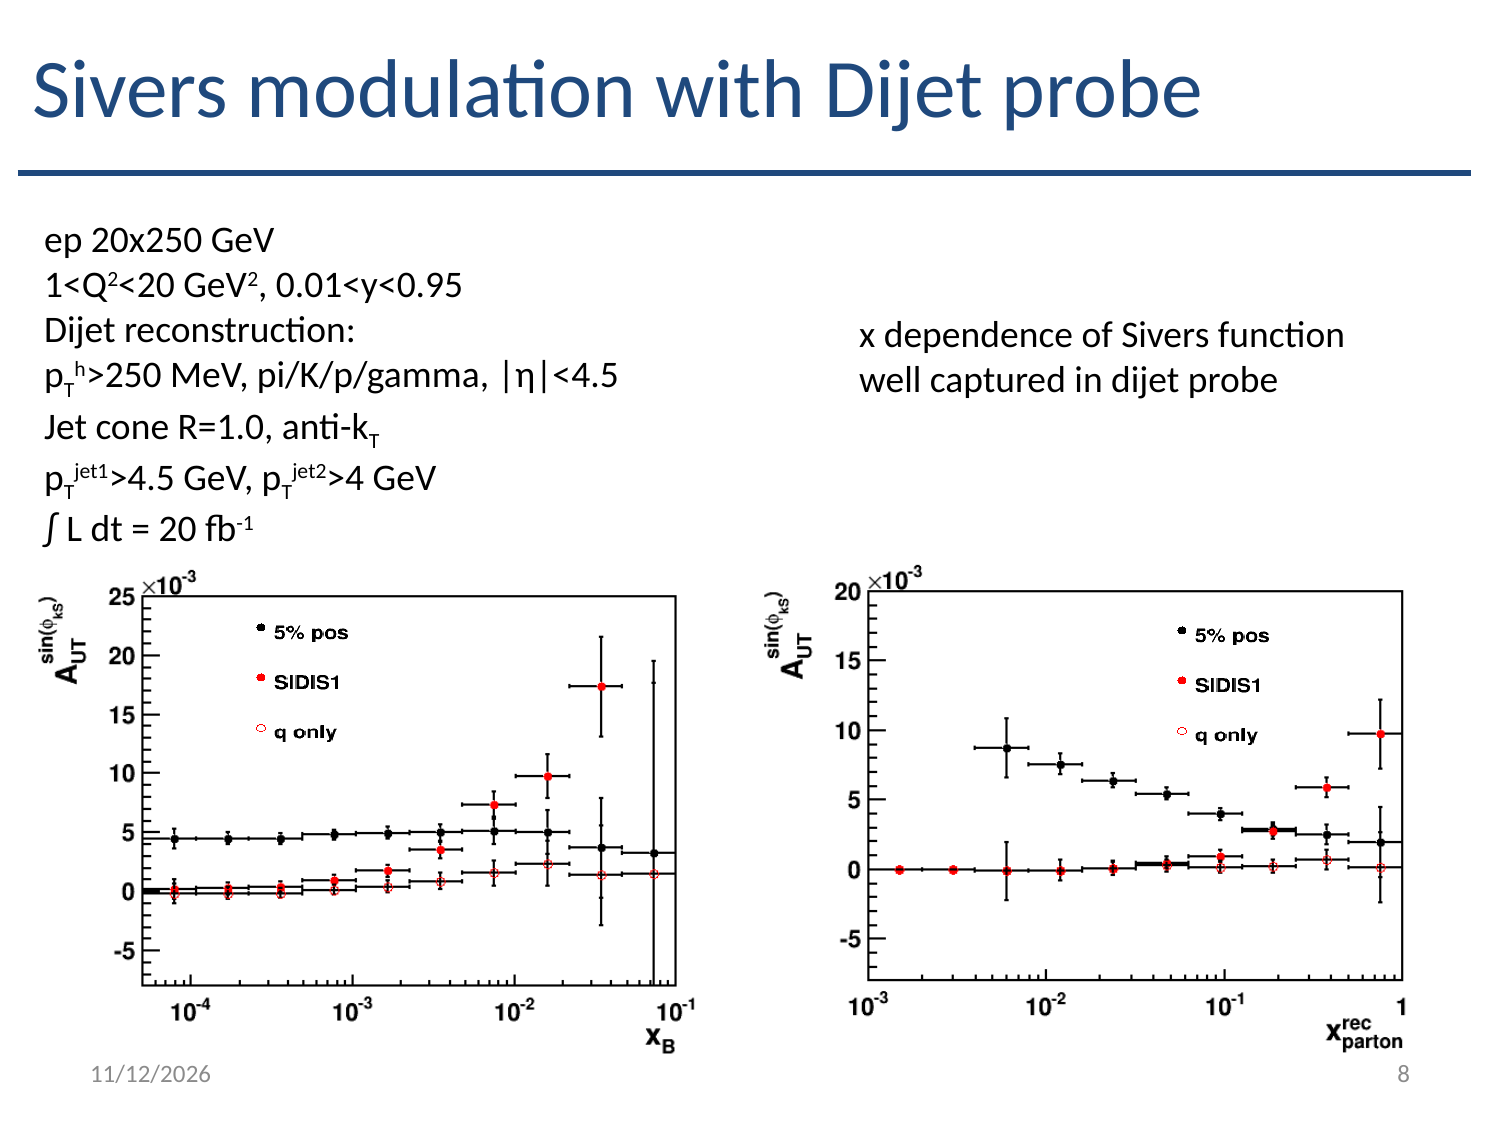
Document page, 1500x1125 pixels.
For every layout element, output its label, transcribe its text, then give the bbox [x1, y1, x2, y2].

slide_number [75, 1066, 425, 1103]
slide_number 8 [1074, 1067, 1425, 1103]
text_box ep 20x250 GeV 1<Q2<20 GeV2, 0.01<y<0.95 Dijet reconstruction: pTh>250 MeV, pi/K/p/gamma, |η|<4.5 Jet cone R=1.0, anti-kT pTjet1>4.5 GeV, pTjet2>4 GeV ∫ L dt = 20 fb-1 [29, 208, 703, 557]
picture [761, 554, 1434, 1059]
picture [32, 559, 715, 1059]
text_box x dependence of Sivers function well captured in dijet probe [844, 302, 1376, 408]
title Sivers modulation with Dijet probe [17, 7, 1483, 161]
